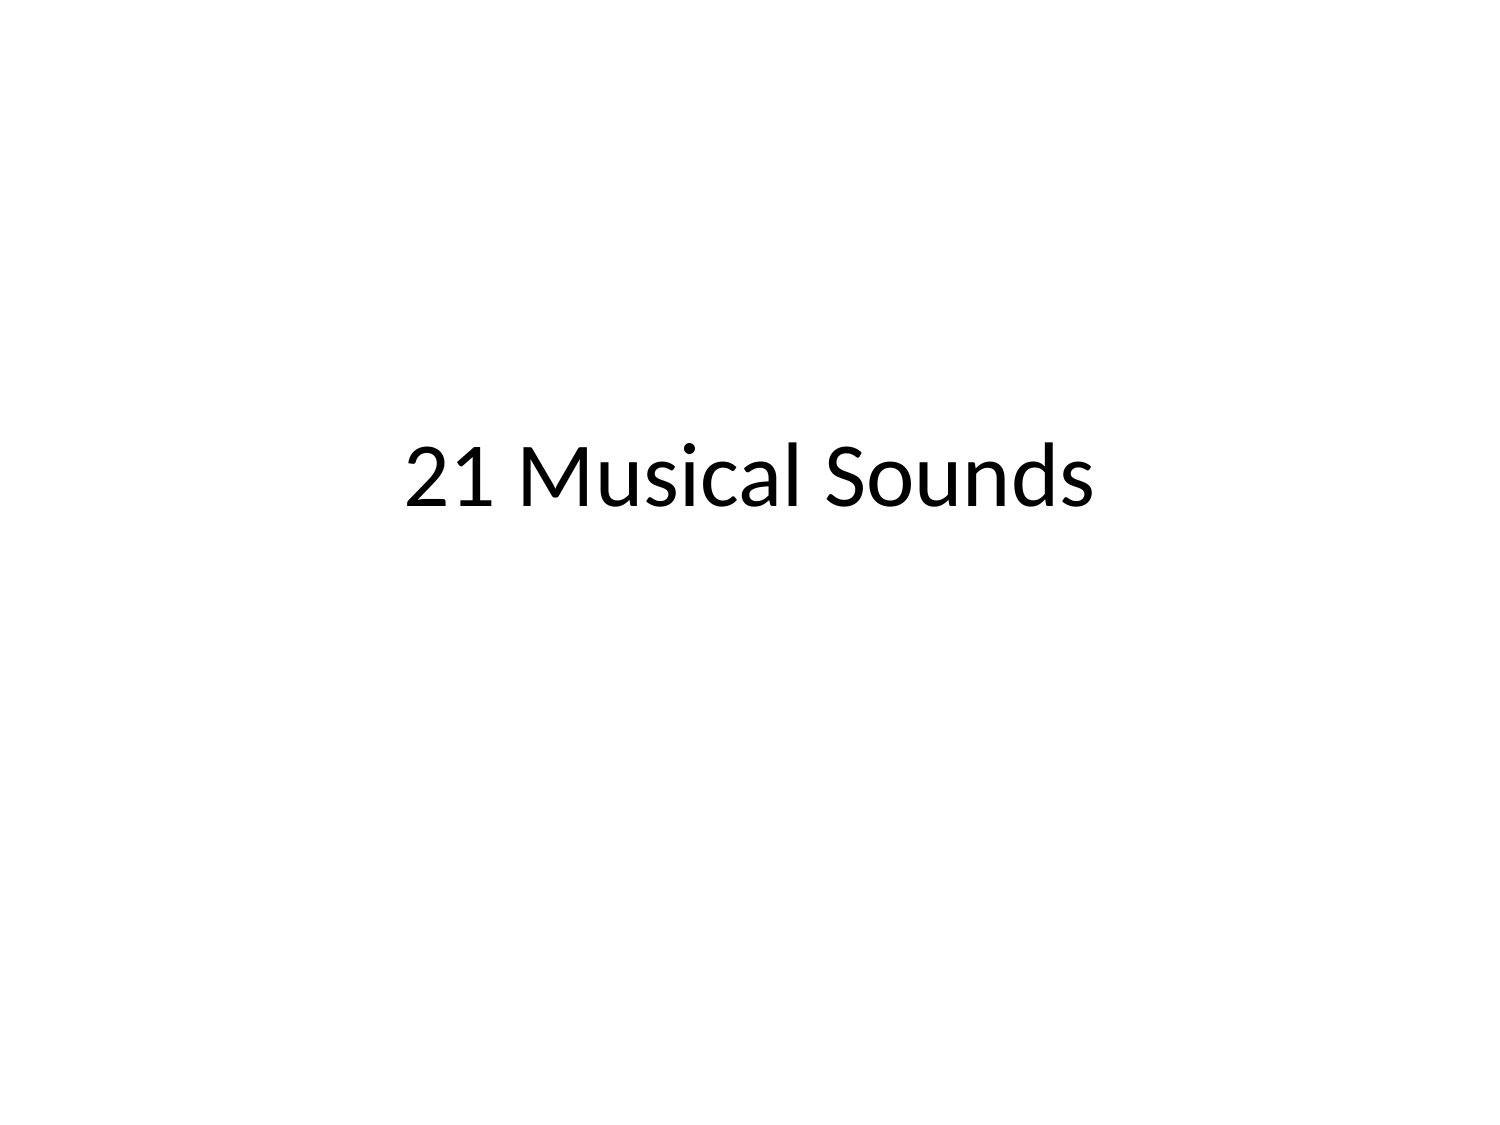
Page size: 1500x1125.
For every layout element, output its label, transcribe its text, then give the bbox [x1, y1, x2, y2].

title 21 Musical Sounds [112, 349, 1388, 591]
